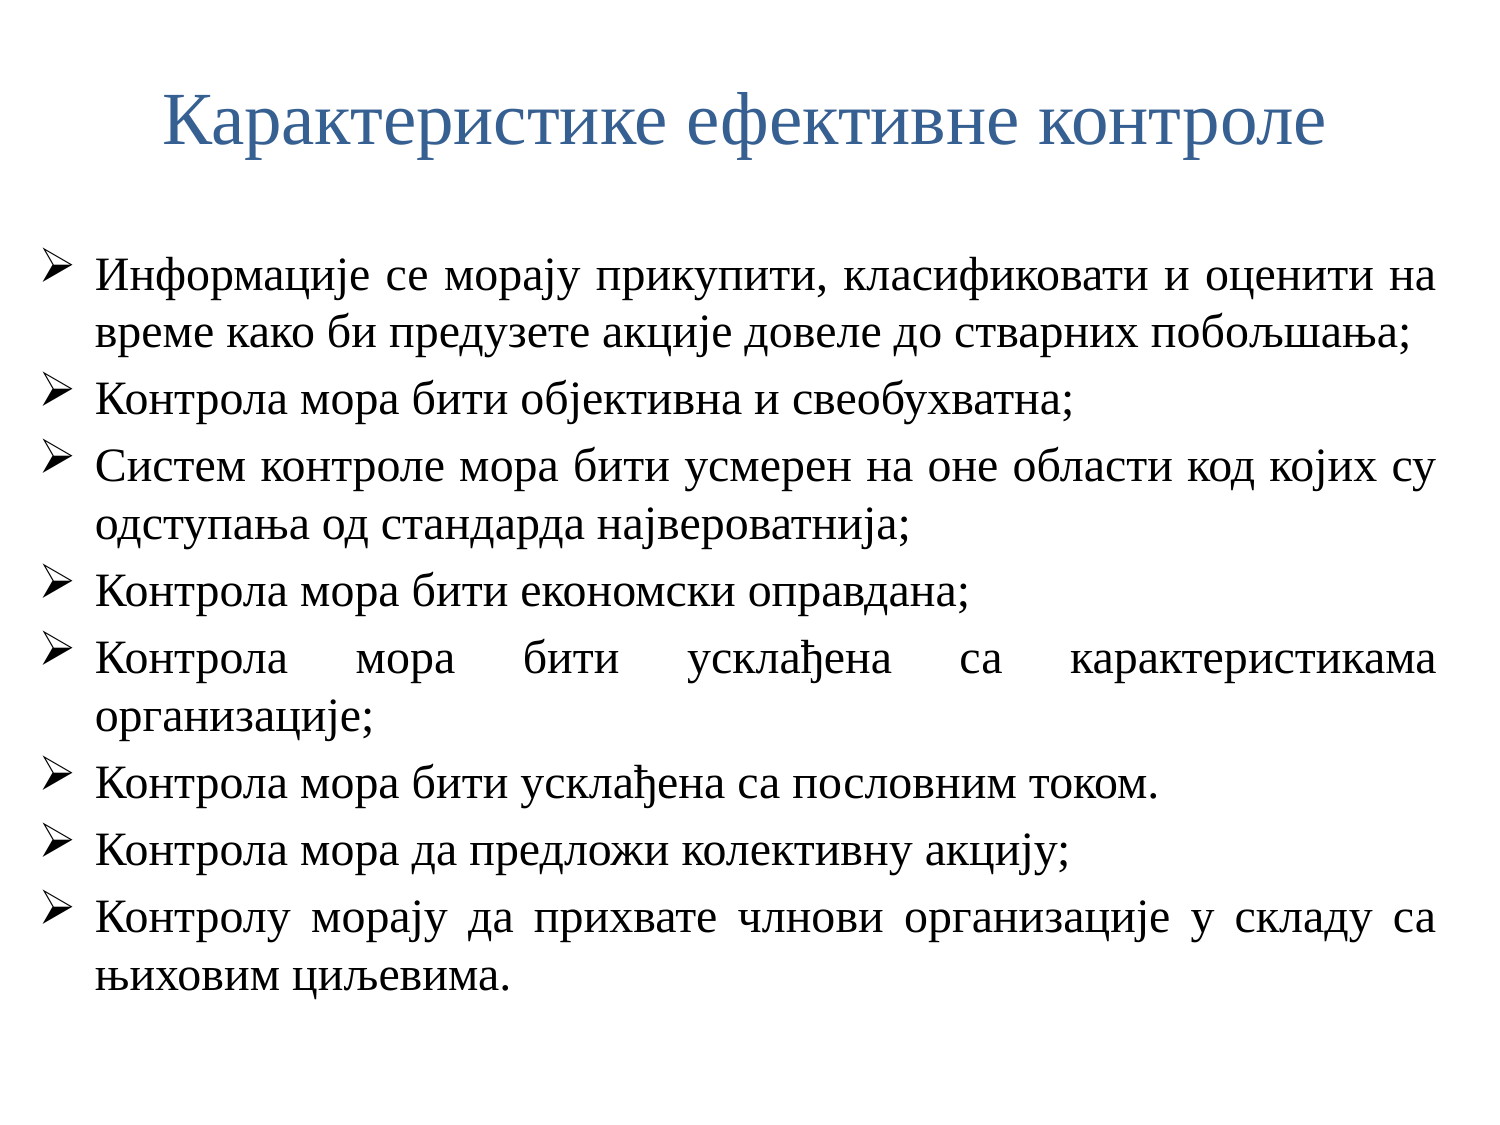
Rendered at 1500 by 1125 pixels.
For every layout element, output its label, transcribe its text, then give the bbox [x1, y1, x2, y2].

list Информације се морају прикупити, класификовати и оценити на време како би предузете акције довеле до стварних побољшања; Контрола мора бити објективна и свеобухватна; Систем контроле мора бити усмерен на оне области код којих су одступања од стандарда највероватнија; Контрола мора бити економски оправдана; Контрола мора бити усклађена са карактеристикама организације; Контрола мора бити усклађена са пословним током. Контрола мора да предложи колективну акцију; Контролу морају да прихвате члнови организације у складу са њиховим циљевима. [23, 234, 1454, 1036]
title Карактеристике ефективне контроле [70, 0, 1421, 230]
